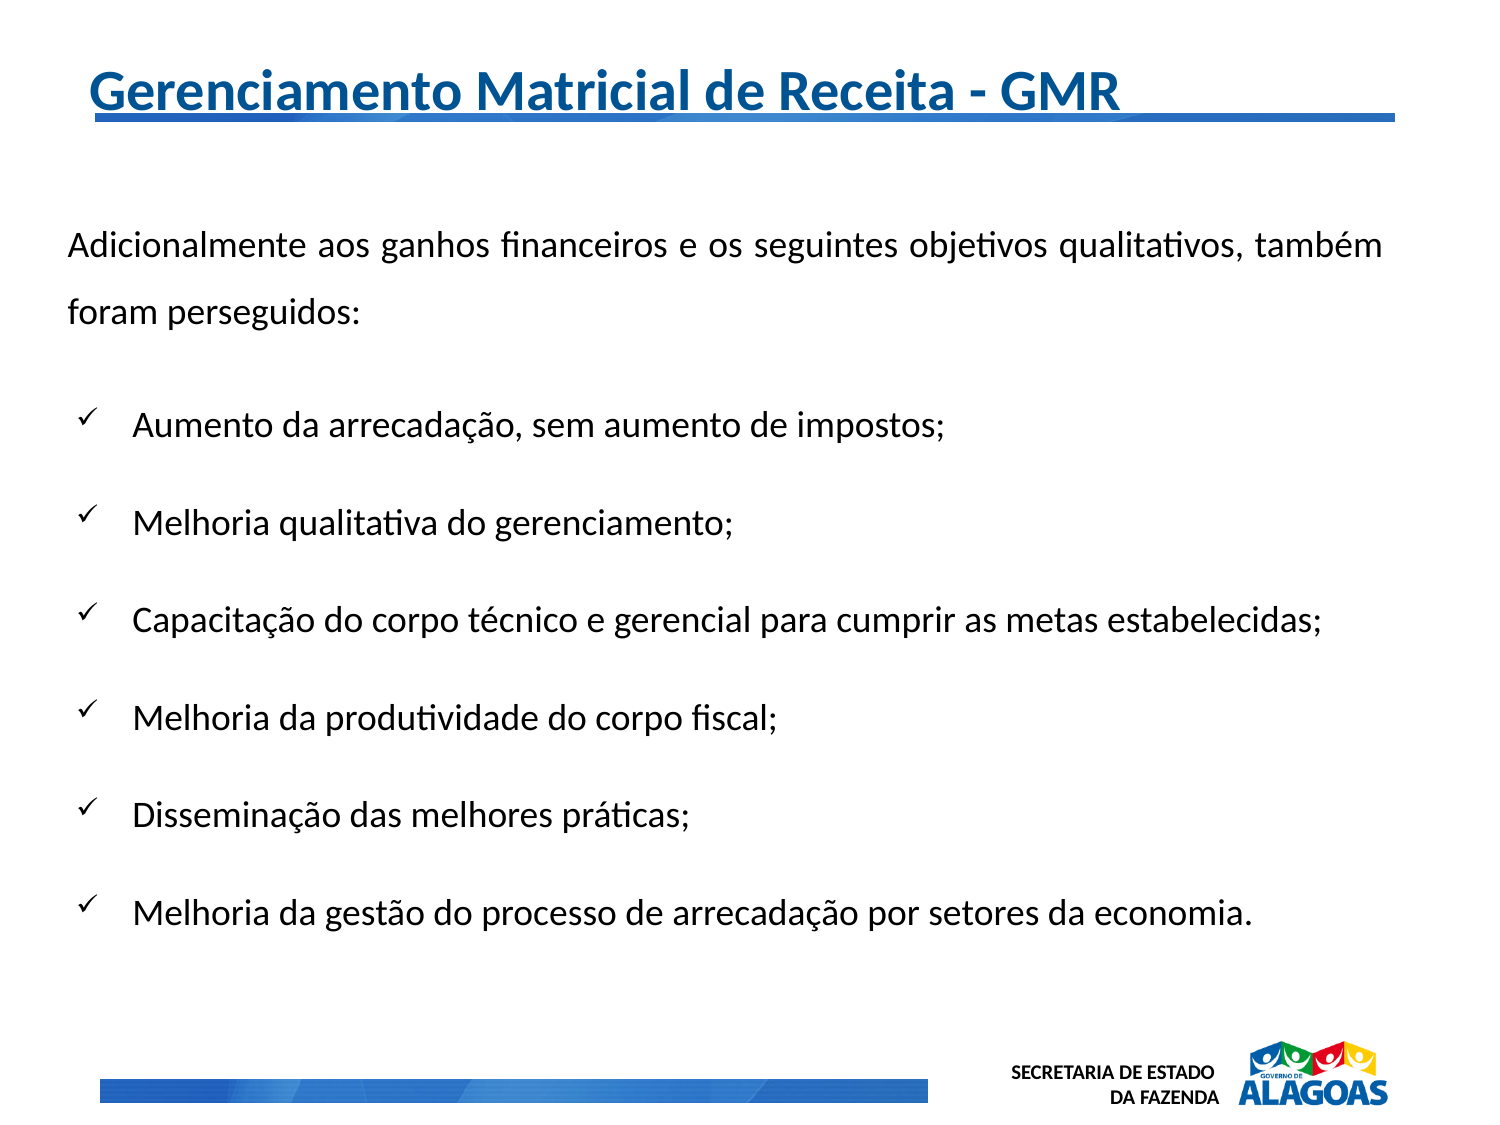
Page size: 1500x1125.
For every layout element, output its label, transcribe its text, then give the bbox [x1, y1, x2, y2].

title Gerenciamento Matricial de Receita - GMR [75, 45, 1425, 149]
text_box Aumento da arrecadação, sem aumento de impostos; Melhoria qualitativa do gerenciamento; Capacitação do corpo técnico e gerencial para cumprir as metas estabelecidas; Melhoria da produtividade do corpo fiscal; Disseminação das melhores práticas; Melhoria da gestão do processo de arrecadação por setores da economia. [61, 347, 1388, 965]
picture [100, 1079, 928, 1103]
text_box Adicionalmente aos ganhos financeiros e os seguintes objetivos qualitativos, também foram perseguidos: [52, 189, 1400, 340]
picture [1237, 1037, 1389, 1108]
